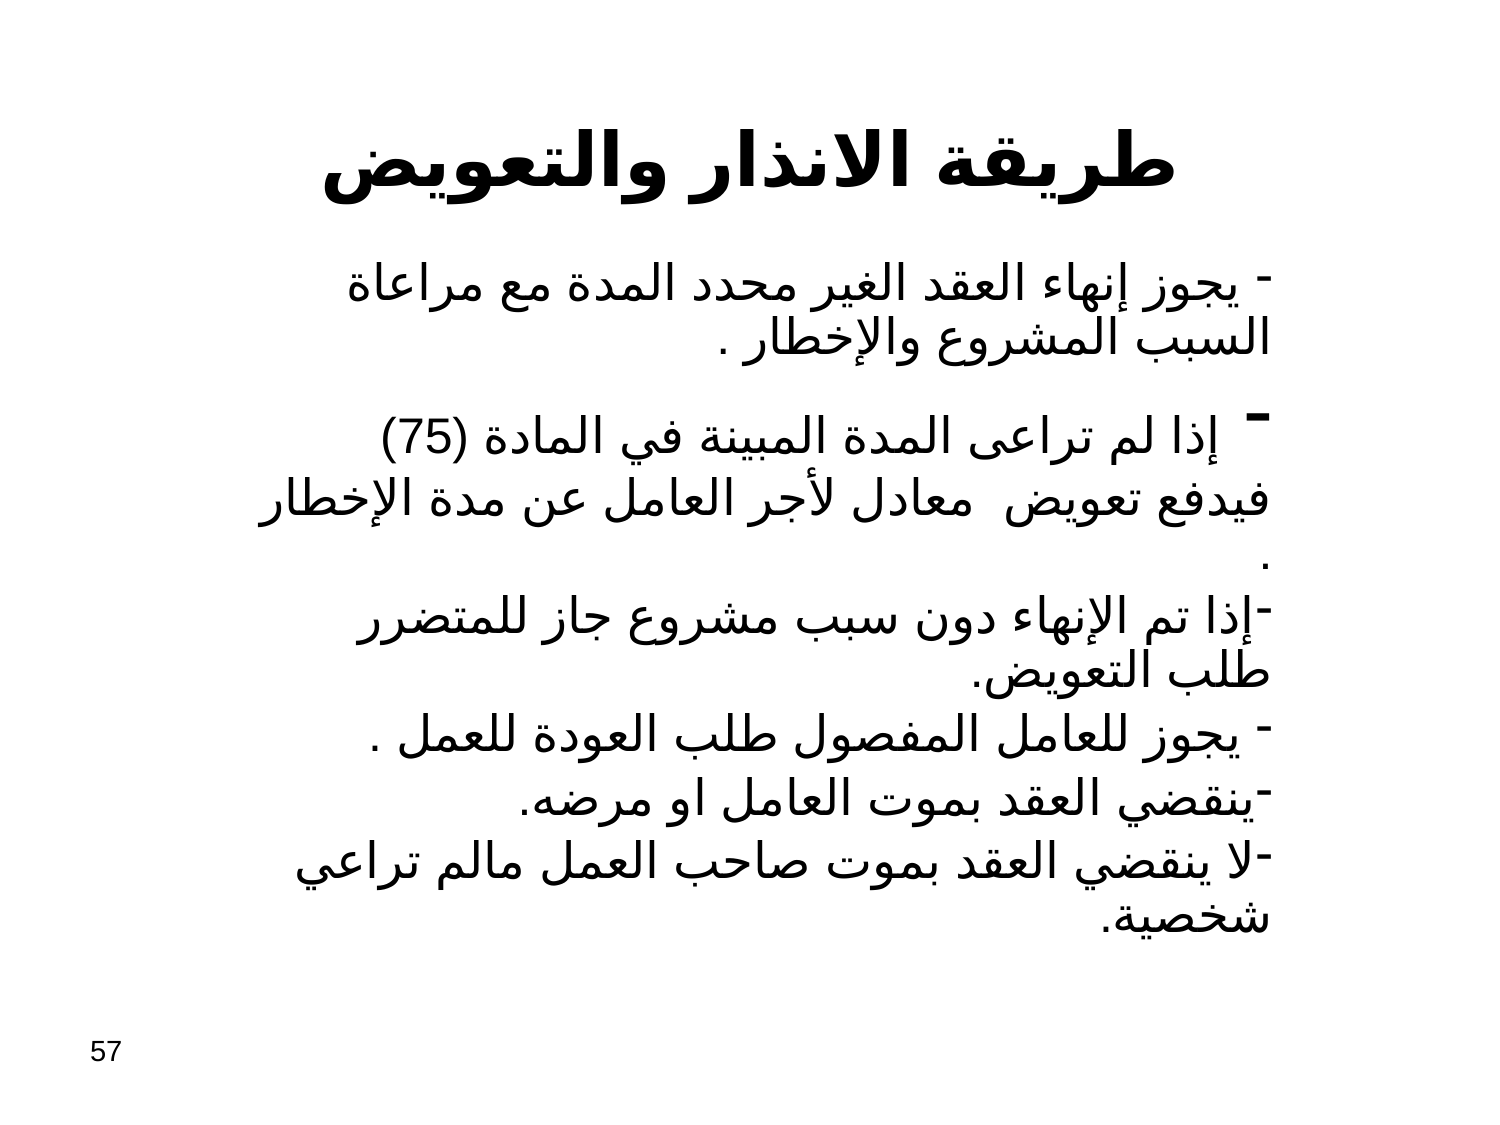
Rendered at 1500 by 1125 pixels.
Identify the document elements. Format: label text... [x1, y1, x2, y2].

subtitle يجوز إنهاء العقد الغير محدد المدة مع مراعاة السبب المشروع والإخطار . إذا لم تراعى المدة المبينة في المادة (75) فيدفع تعويض معادل لأجر العامل عن مدة الإخطار . إذا تم الإنهاء دون سبب مشروع جاز للمتضرر طلب التعويض. يجوز للعامل المفصول طلب العودة للعمل . ينقضي العقد بموت العامل او مرضه. لا ينقضي العقد بموت صاحب العمل مالم تراعي شخصية. [237, 249, 1288, 901]
title طريقة الانذار والتعويض [112, 99, 1388, 213]
slide_number 57 [74, 1024, 426, 1103]
